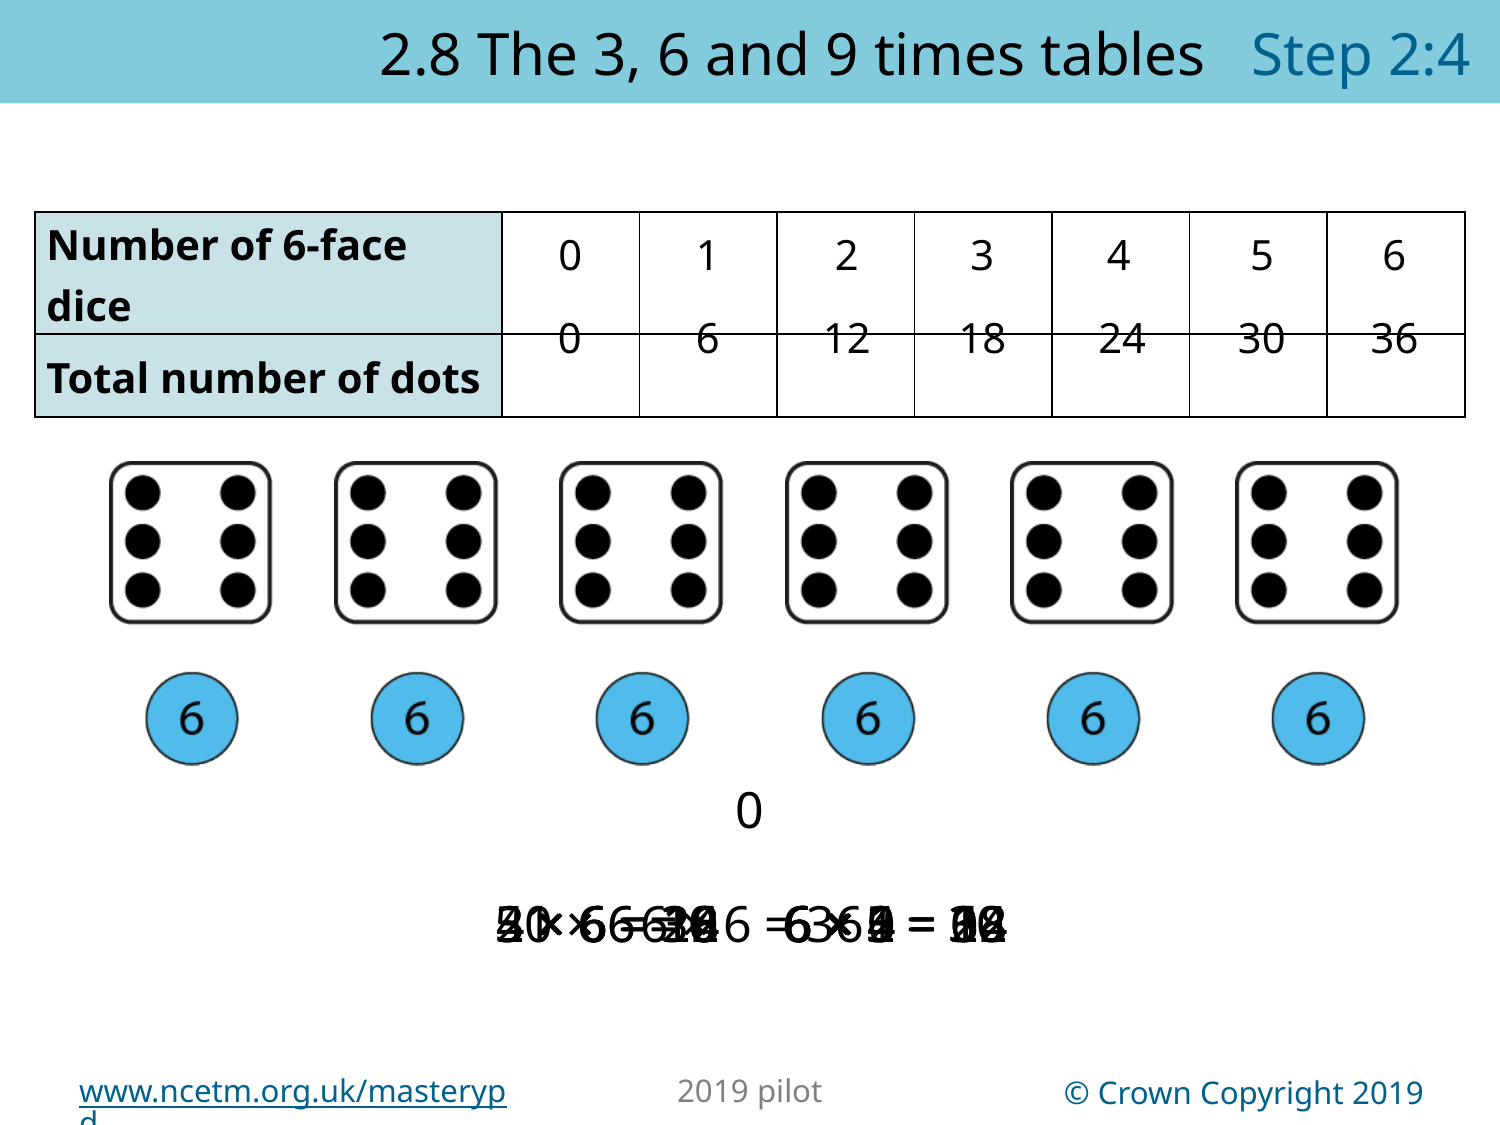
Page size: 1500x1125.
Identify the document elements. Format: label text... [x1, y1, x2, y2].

table_header Number of 6-face dice [36, 213, 501, 333]
picture [1010, 461, 1185, 767]
picture [559, 461, 734, 767]
table_cell [1053, 335, 1189, 416]
table_cell [1328, 335, 1464, 416]
picture [108, 461, 284, 767]
text_box 5 [1234, 221, 1289, 287]
text_box 0 [720, 770, 779, 846]
text_box 24 [1083, 304, 1162, 370]
text_box 18 [943, 304, 1022, 370]
text_box 1 [680, 221, 735, 287]
text_box 12 [807, 304, 886, 370]
table_header [1328, 213, 1464, 333]
table_cell Total number of dots [36, 335, 501, 416]
list 2.8 The 3, 6 and 9 times tables Step 2:4 [0, 0, 1500, 104]
text_box 5 × 6 = 30 6 × 5 = 30 [479, 884, 1021, 960]
text_box 0 [542, 304, 597, 370]
table_header [640, 213, 776, 333]
table_cell [640, 335, 776, 416]
text_box 2 [819, 221, 874, 287]
text_box 3 [955, 221, 1010, 287]
table_header [1053, 213, 1189, 333]
table_header [1190, 213, 1326, 333]
table_cell [1190, 335, 1326, 416]
table_cell [778, 335, 914, 416]
text_box 6 [680, 304, 735, 370]
picture [1235, 461, 1410, 767]
table_cell [915, 335, 1051, 416]
picture [784, 461, 960, 767]
table_cell [503, 335, 639, 416]
text_box 0 [543, 221, 598, 287]
table_header [778, 213, 914, 333]
text_box 4 [1091, 221, 1146, 287]
text_box 36 [1355, 304, 1434, 370]
picture [334, 461, 509, 767]
table_header [503, 213, 639, 333]
text_box 30 [1222, 304, 1301, 370]
table_header [915, 213, 1051, 333]
text_box 6 [1367, 221, 1422, 287]
